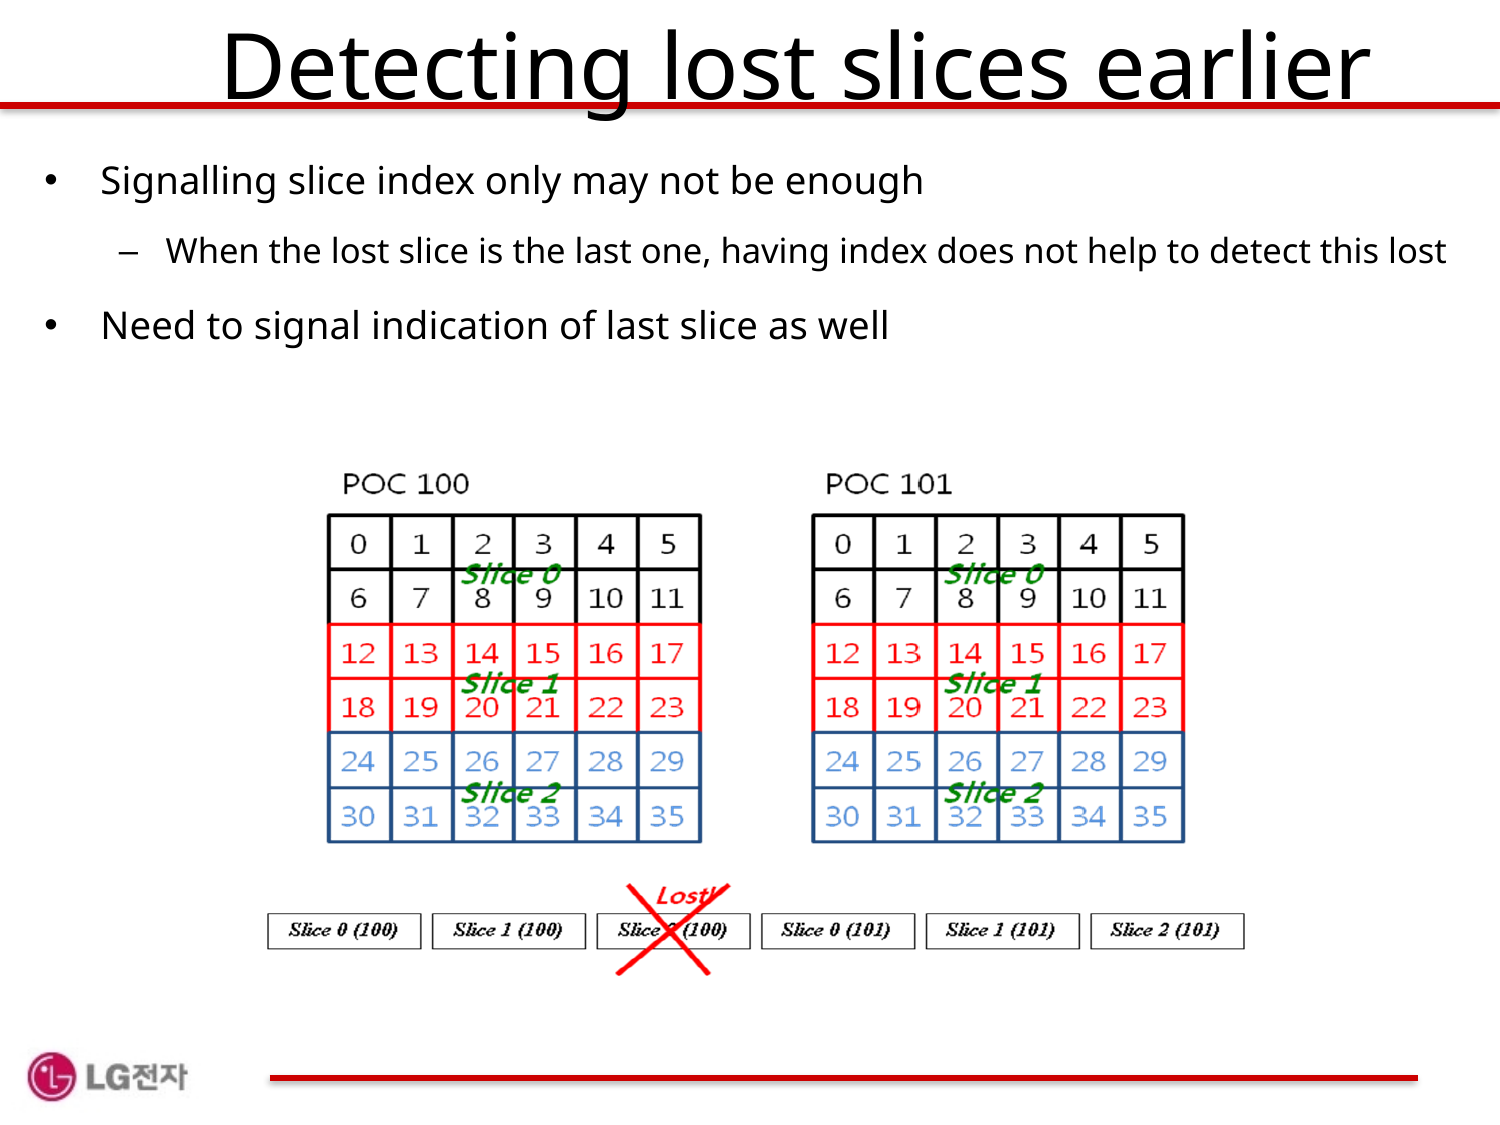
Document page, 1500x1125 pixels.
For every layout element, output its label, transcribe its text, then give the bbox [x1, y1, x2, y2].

title Detecting lost slices earlier [93, 32, 1500, 94]
picture [265, 444, 1247, 977]
list Signalling slice index only may not be enough When the lost slice is the last one, having index does not help to detect this lost Need to signal indication of last slice as well [29, 125, 1471, 398]
picture [0, 1037, 249, 1125]
